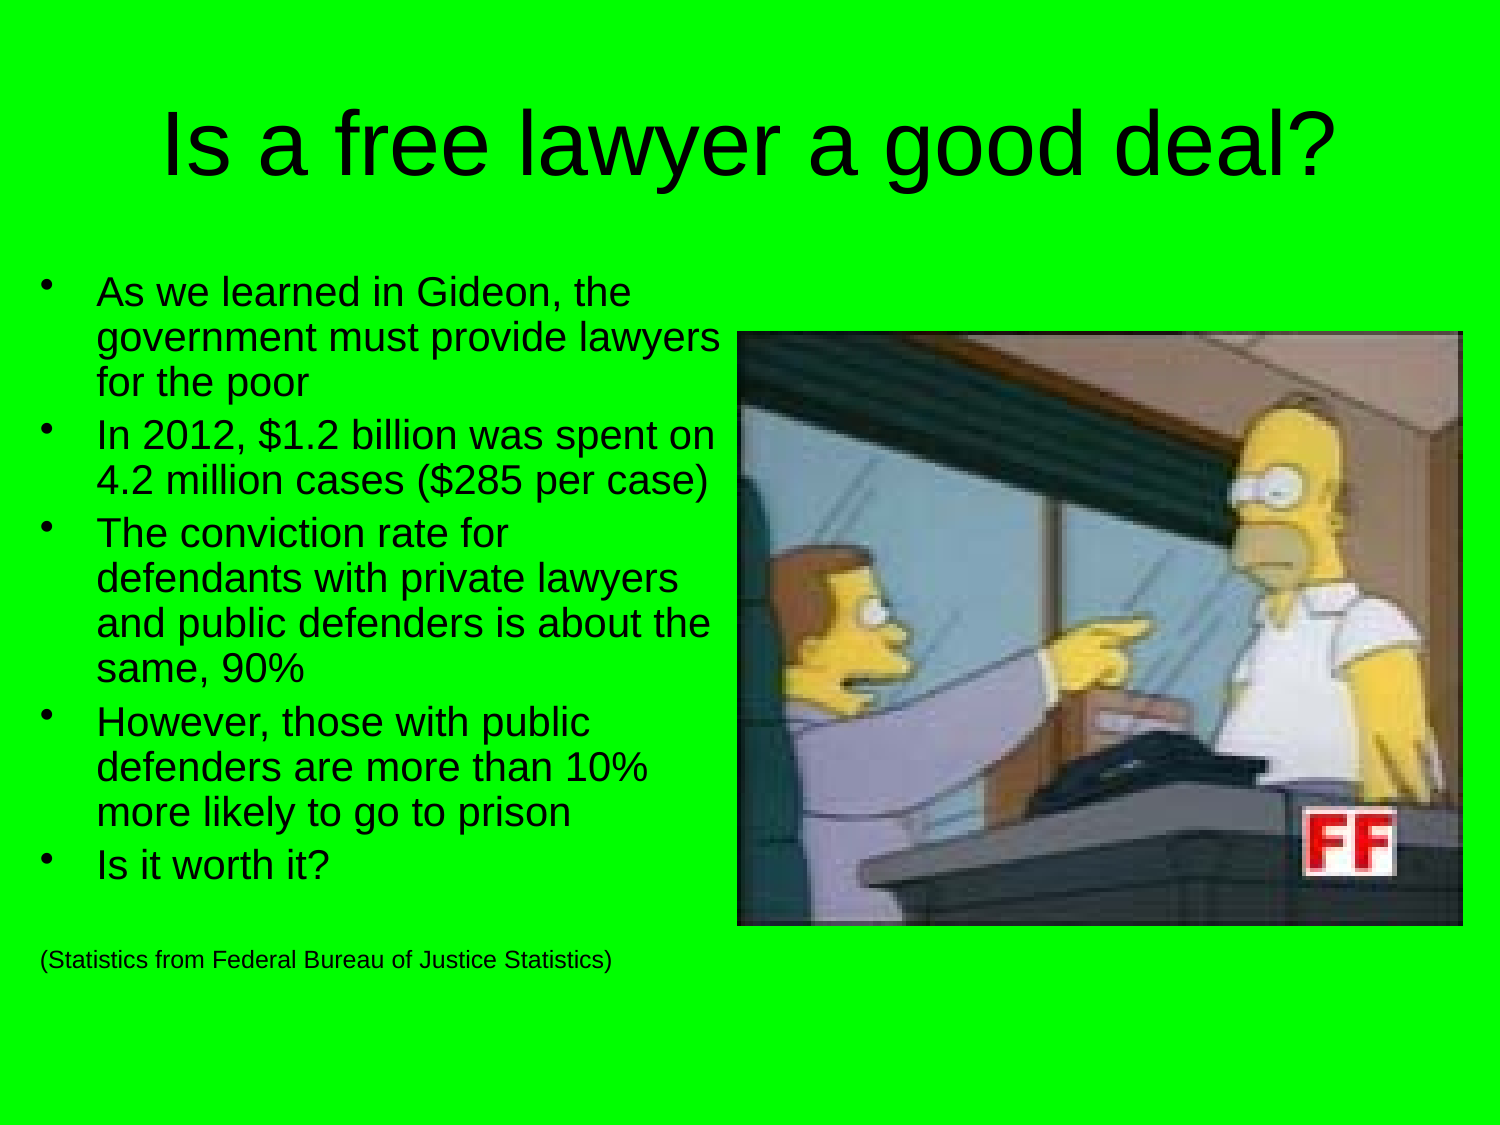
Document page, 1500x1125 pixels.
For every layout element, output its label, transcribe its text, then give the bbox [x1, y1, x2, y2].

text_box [737, 331, 1463, 926]
list As we learned in Gideon, the government must provide lawyers for the poor In 2012, $1.2 billion was spent on 4.2 million cases ($285 per case) The conviction rate for defendants with private lawyers and public defenders is about the same, 90% However, those with public defenders are more than 10% more likely to go to prison Is it worth it? (Statistics from Federal Bureau of Justice Statistics) [24, 262, 738, 1005]
title Is a free lawyer a good deal? [75, 45, 1425, 233]
